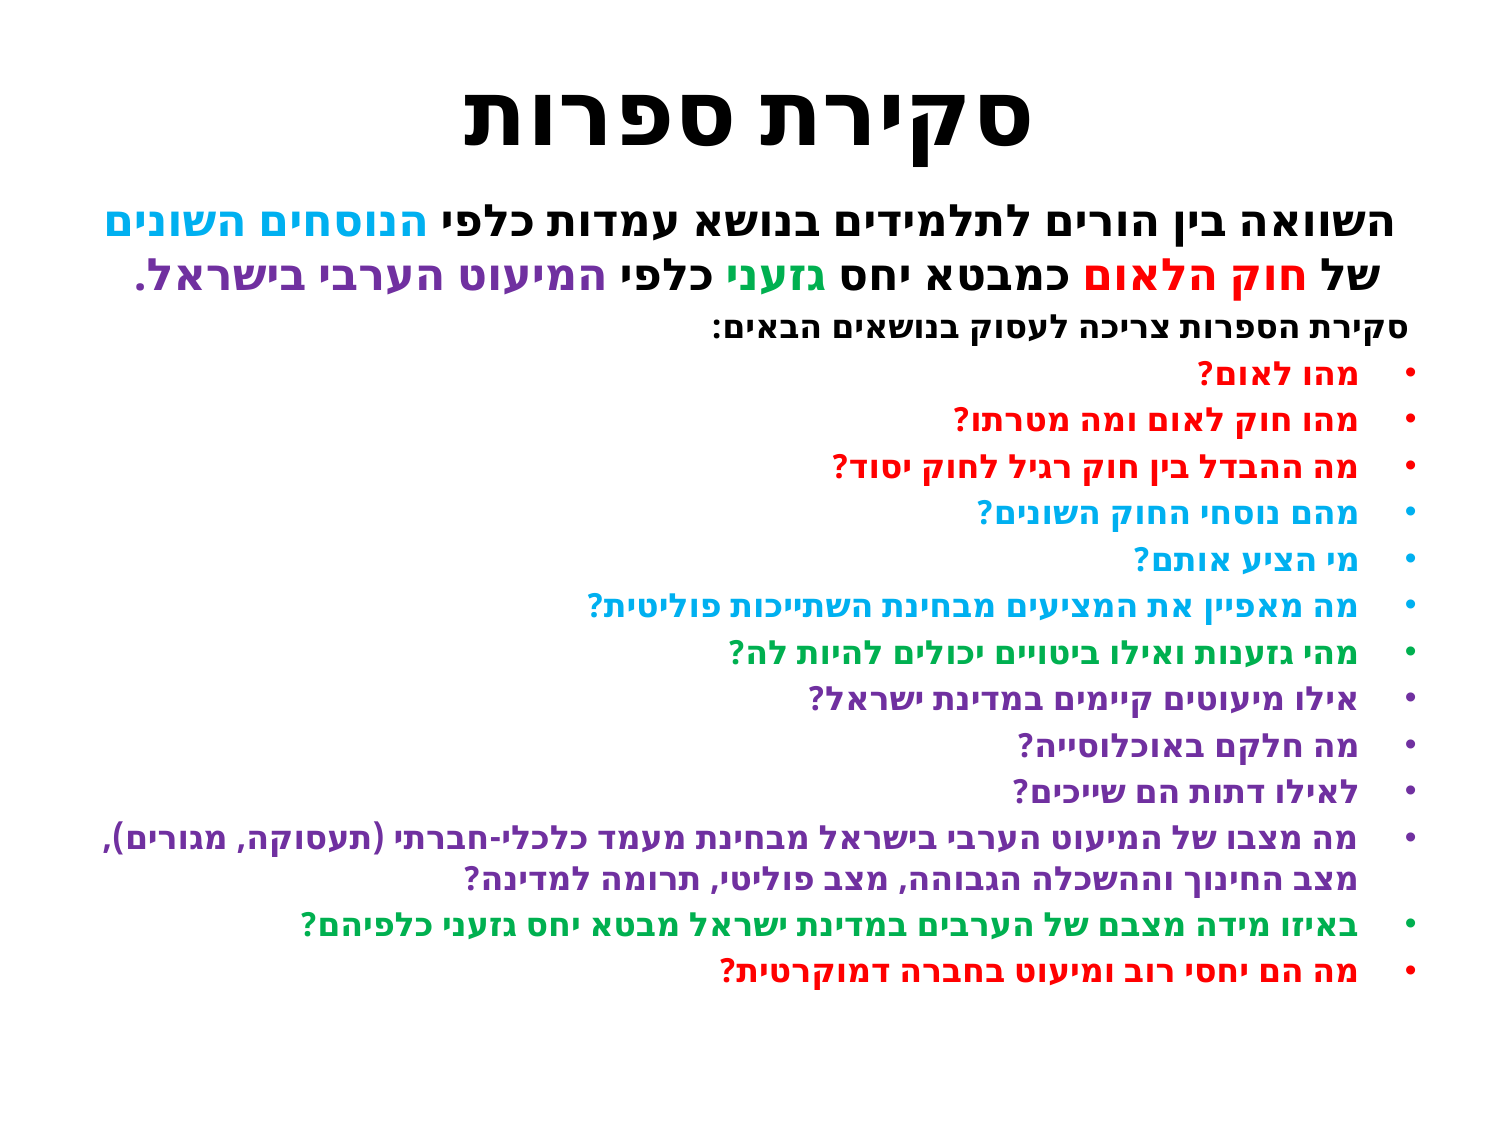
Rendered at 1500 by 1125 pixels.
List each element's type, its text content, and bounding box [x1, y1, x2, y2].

list השוואה בין הורים לתלמידים בנושא עמדות כלפי הנוסחים השונים של חוק הלאום כמבטא יחס גזעני כלפי המיעוט הערבי בישראל. סקירת הספרות צריכה לעסוק בנושאים הבאים: מהו לאום? מהו חוק לאום ומה מטרתו? מה ההבדל בין חוק רגיל לחוק יסוד? מהם נוסחי החוק השונים? מי הציע אותם? מה מאפיין את המציעים מבחינת השתייכות פוליטית? מהי גזענות ואילו ביטויים יכולים להיות לה? אילו מיעוטים קיימים במדינת ישראל? מה חלקם באוכלוסייה? לאילו דתות הם שייכים? מה מצבו של המיעוט הערבי בישראל מבחינת מעמד כלכלי-חברתי (תעסוקה, מגורים), מצב החינוך וההשכלה הגבוהה, מצב פוליטי, תרומה למדינה? באיזו מידה מצבם של הערבים במדינת ישראל מבטא יחס גזעני כלפיהם? מה הם יחסי רוב ומיעוט בחברה דמוקרטית? [75, 184, 1425, 1005]
title סקירת ספרות [75, 45, 1425, 173]
